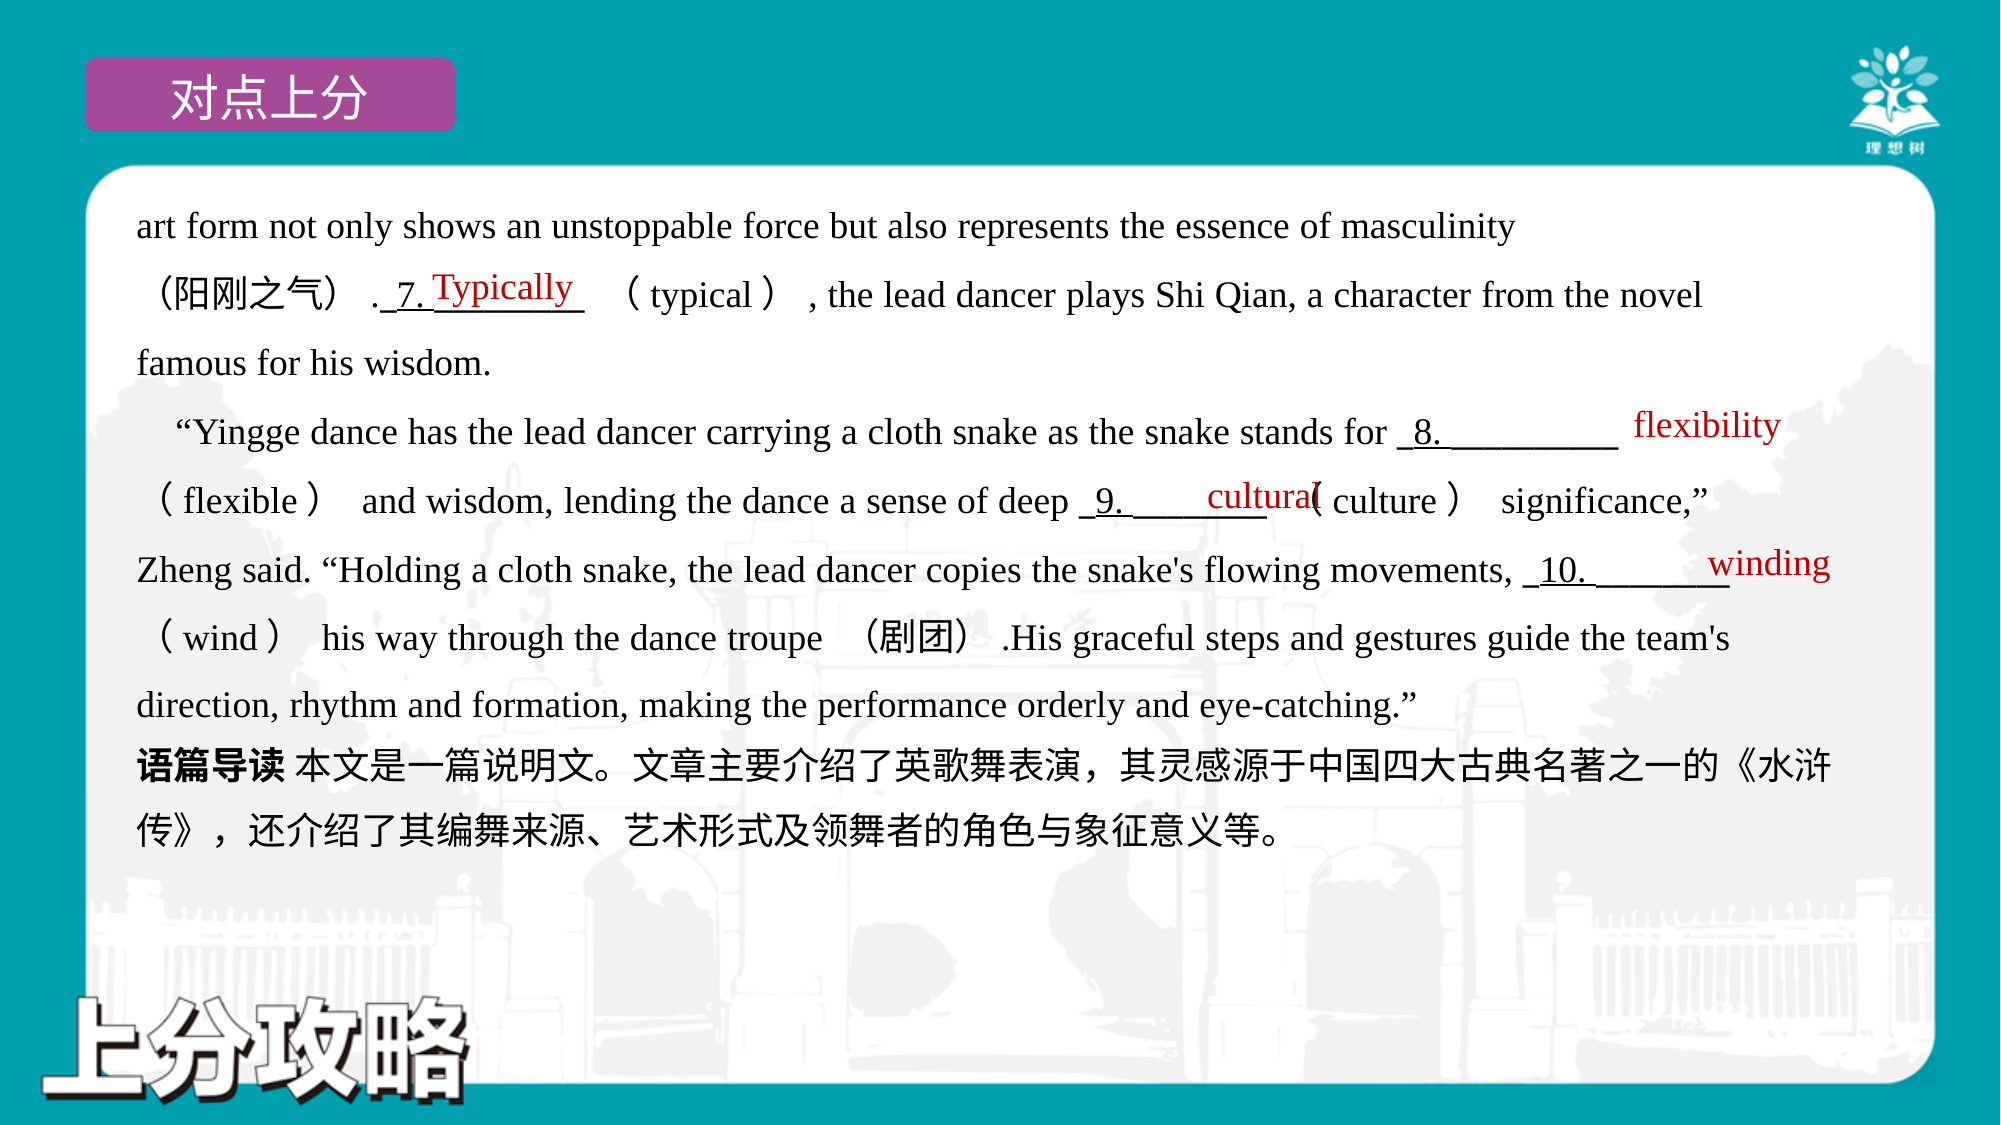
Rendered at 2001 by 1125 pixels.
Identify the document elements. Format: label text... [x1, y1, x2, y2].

text_box flexibility [1619, 376, 1795, 438]
text_box Typically [418, 238, 588, 300]
picture [0, 0, 2000, 1125]
text_box 语篇导读 本文是一篇说明文。文章主要介绍了英歌舞表演，其灵感源于中国四大古典名著之一的《水浒 传》，还介绍了其编舞来源、艺术形式及领舞者的角色与象征意义等。 [136, 718, 1865, 845]
text_box art form not only shows an unstoppable force but also represents the essence of masculinity （阳刚之气）._7. _________ （typical）, the lead dancer plays Shi Qian, a character from the novel famous for his wisdom. “Yingge dance has the lead dancer carrying a cloth snake as the snake stands for _8. __________ （flexible） and wisdom, lending the dance a sense of deep _9. ________ （culture） significance,” Zheng said. “Holding a cloth snake, the lead dancer copies the snake's flowing movements, _10. ________ （wind） his way through the dance troupe （剧团）.His graceful steps and gestures guide the team's direction, rhythm and formation, making the performance orderly and eye-catching.”#1.1.4 [136, 177, 1865, 717]
text_box cultural [1193, 447, 1336, 509]
text_box winding [1694, 513, 1845, 576]
